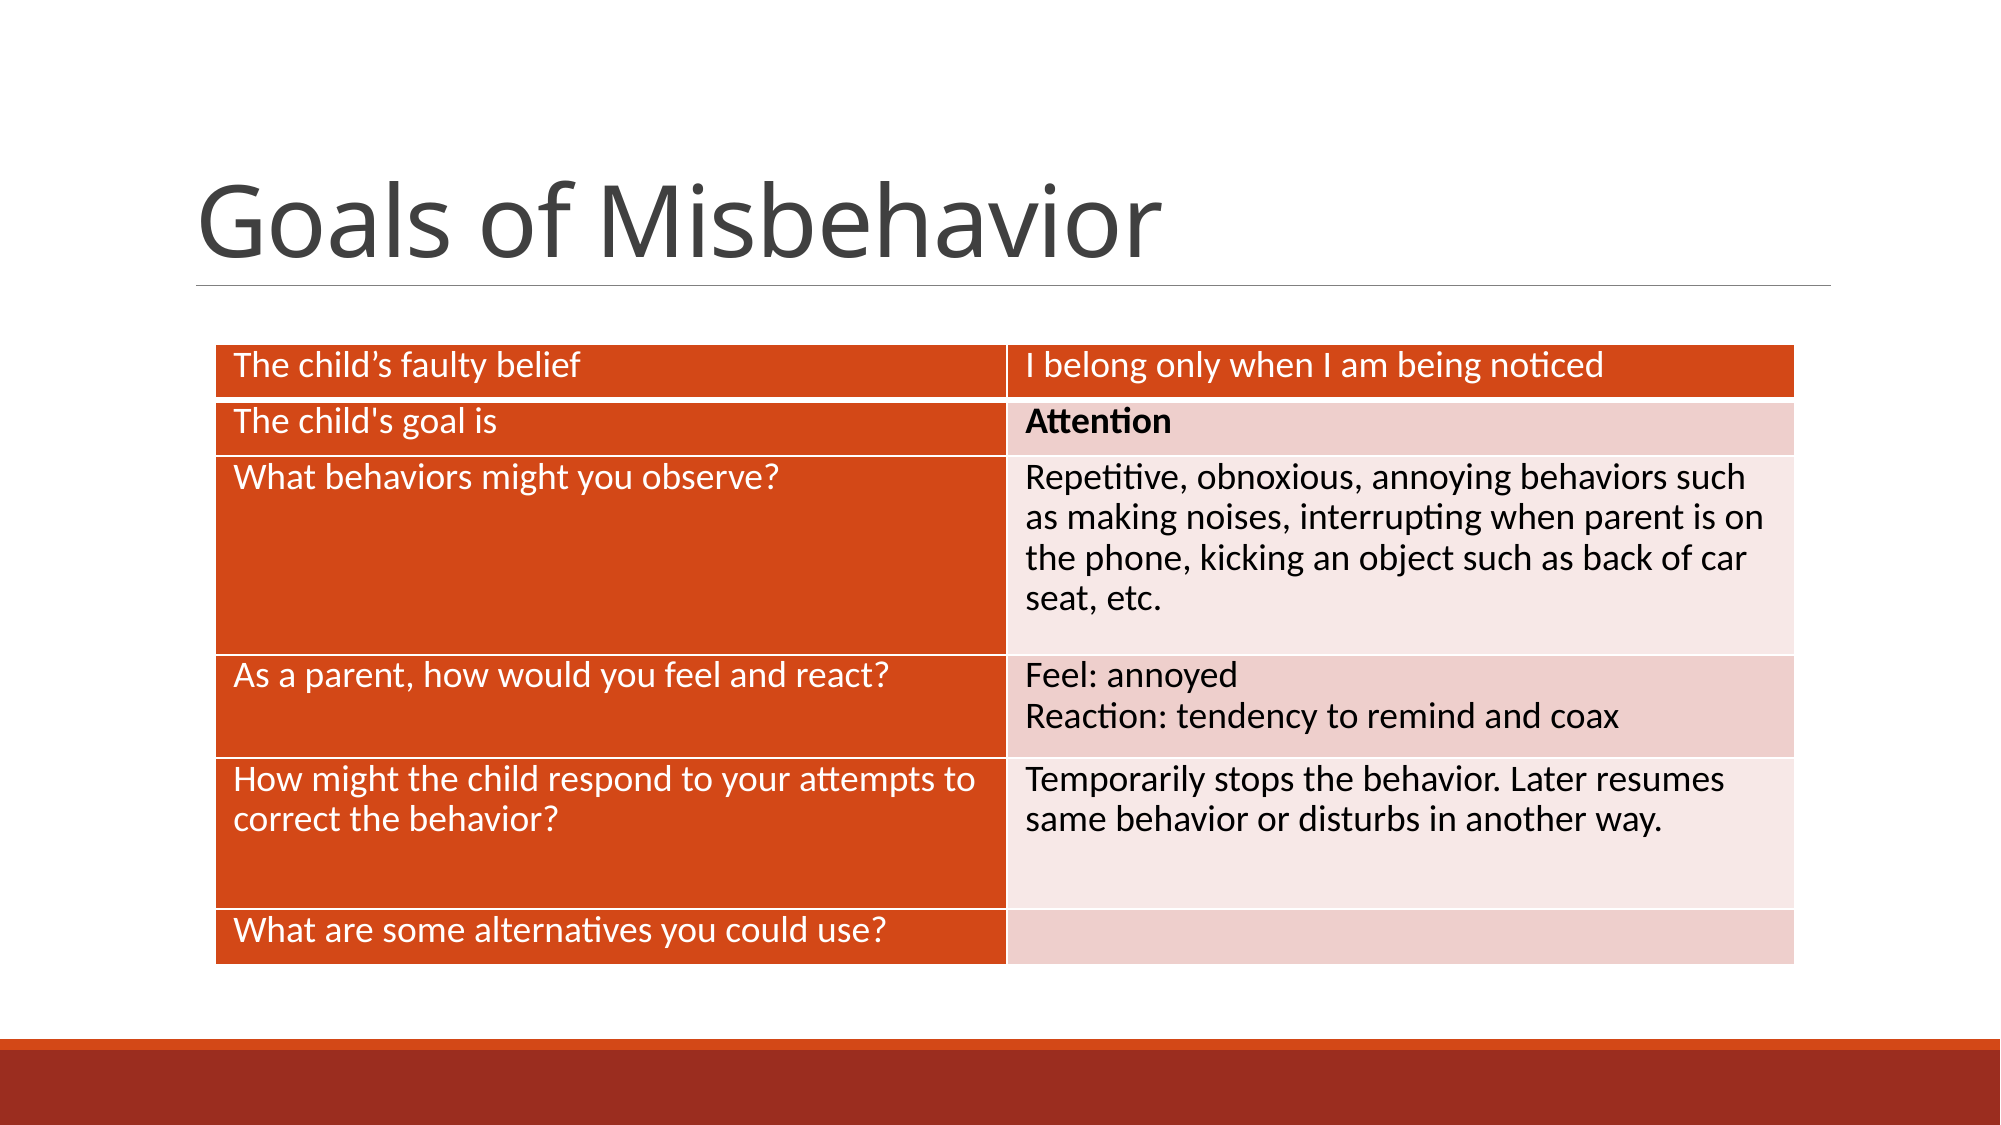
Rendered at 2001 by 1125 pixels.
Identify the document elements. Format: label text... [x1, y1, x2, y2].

table_cell How might the child respond to your attempts to correct the behavior? [216, 759, 1006, 908]
table_header I belong only when I am being noticed [1008, 345, 1794, 397]
table_header The child’s faulty belief [216, 345, 1006, 397]
table_cell Temporarily stops the behavior. Later resumes same behavior or disturbs in another way. [1008, 759, 1794, 908]
table_cell As a parent, how would you feel and react? [216, 656, 1006, 757]
table_cell What behaviors might you observe? [216, 457, 1006, 654]
title Goals of Misbehavior [180, 47, 1830, 285]
table_cell What are some alternatives you could use? [216, 910, 1006, 964]
table_cell Attention [1008, 403, 1794, 455]
table_cell [1008, 910, 1794, 964]
table_cell The child's goal is [216, 403, 1006, 455]
table_cell Feel: annoyed Reaction: tendency to remind and coax [1008, 656, 1794, 757]
table_cell Repetitive, obnoxious, annoying behaviors such as making noises, interrupting when parent is on the phone, kicking an object such as back of car seat, etc. [1008, 457, 1794, 654]
